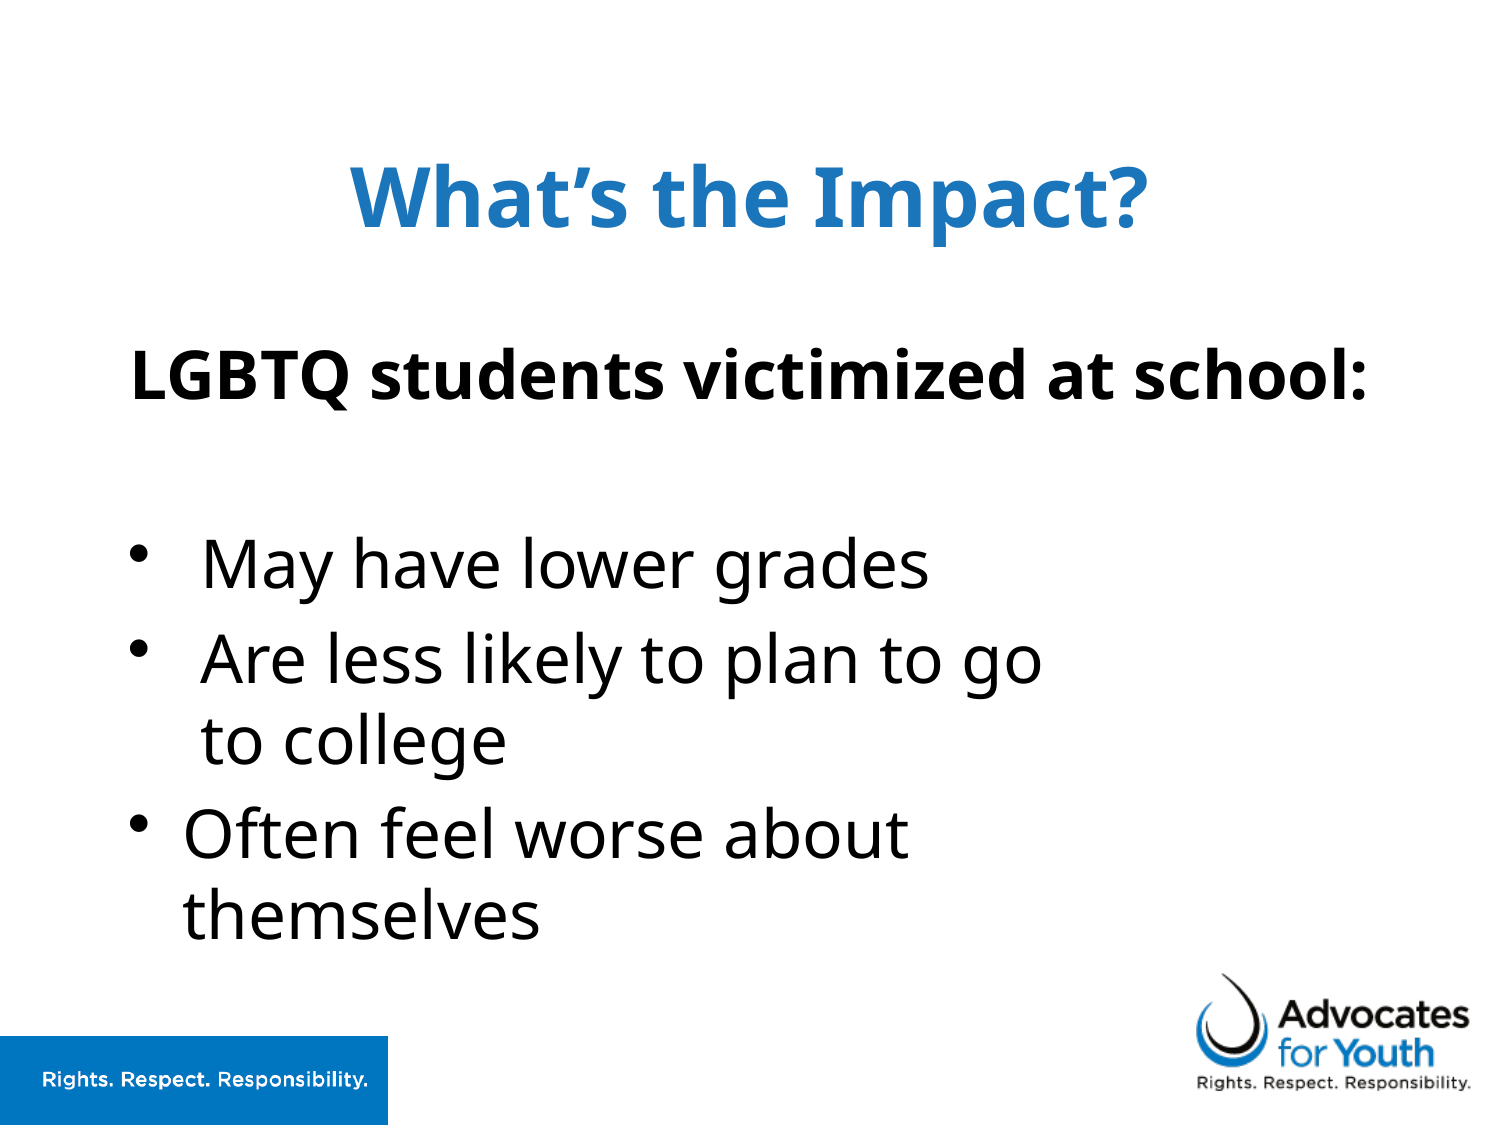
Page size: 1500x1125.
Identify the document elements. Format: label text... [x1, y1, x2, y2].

picture [0, 1036, 388, 1125]
picture [1170, 943, 1496, 1119]
list LGBTQ students victimized at school: May have lower grades Are less likely to plan to go to college Often feel worse about themselves [112, 324, 1388, 1000]
title What’s the Impact? [112, 99, 1388, 288]
